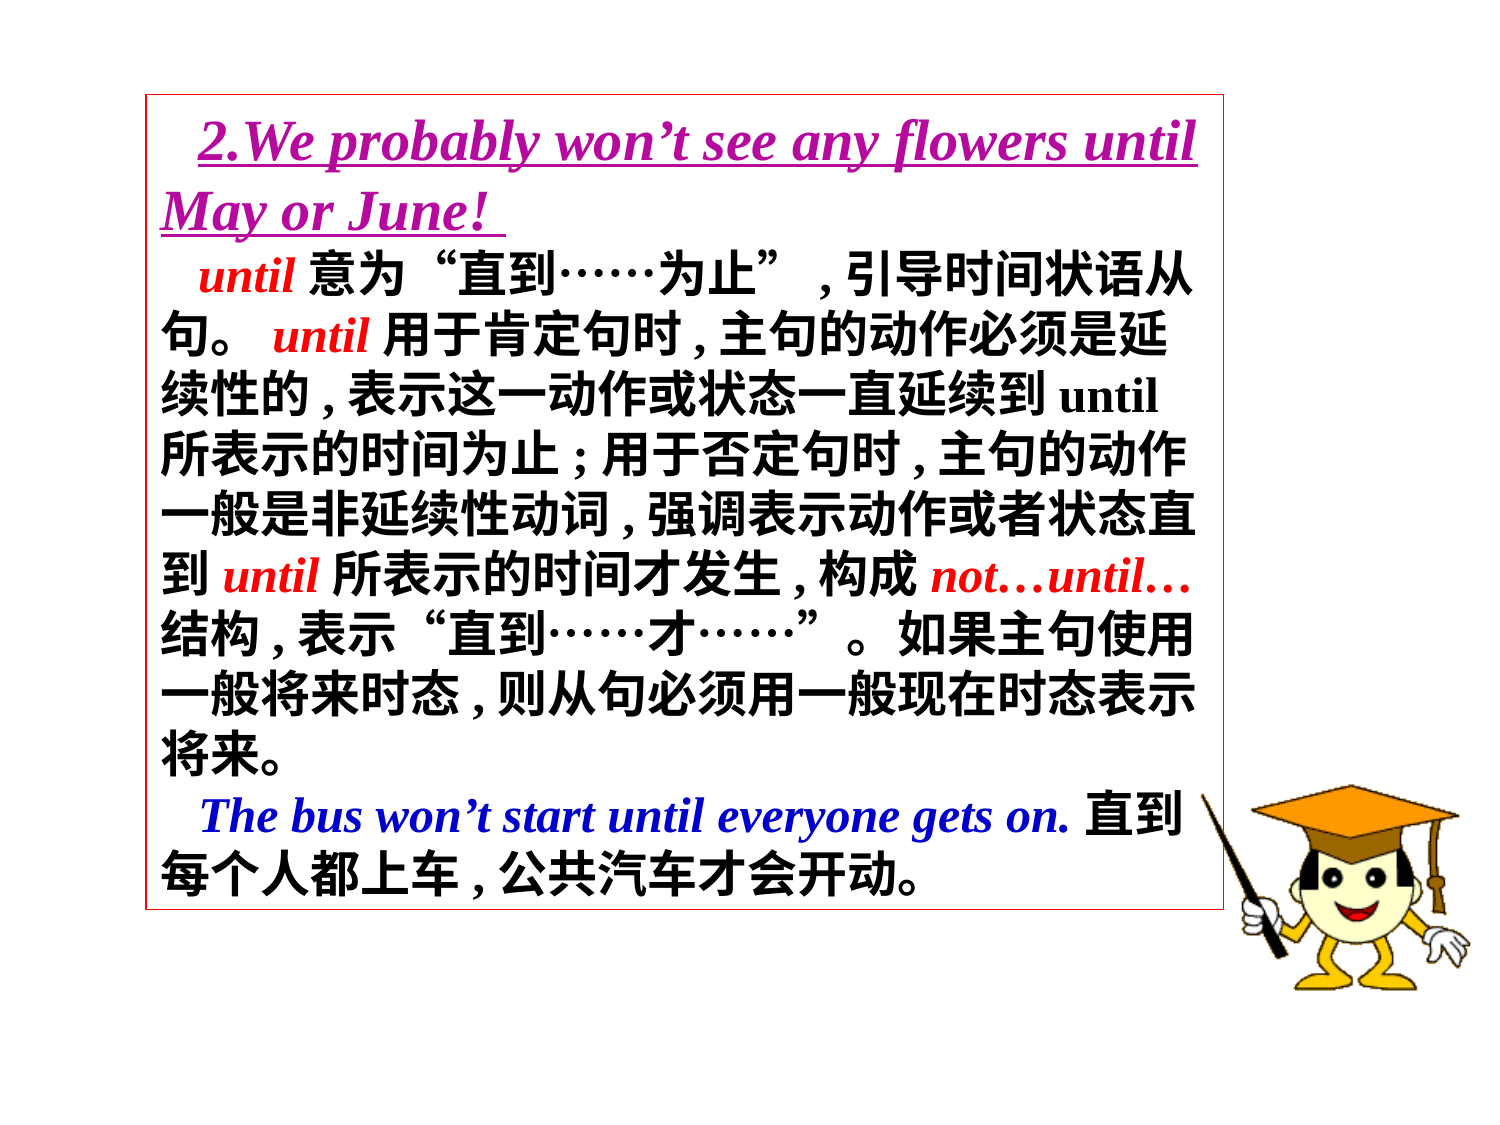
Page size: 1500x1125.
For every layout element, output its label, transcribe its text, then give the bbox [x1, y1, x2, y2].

picture [1181, 769, 1495, 1005]
text_box 2.We probably won’t see any flowers until May or June! until意为“直到……为止”,引导时间状语从句。until用于肯定句时,主句的动作必须是延续性的,表示这一动作或状态一直延续到until所表示的时间为止;用于否定句时,主句的动作一般是非延续性动词,强调表示动作或者状态直到until所表示的时间才发生,构成not…until…结构,表示“直到……才……”。如果主句使用一般将来时态,则从句必须用一般现在时态表示将来。 The bus won’t start until everyone gets on.直到每个人都上车,公共汽车才会开动。 [145, 94, 1224, 910]
